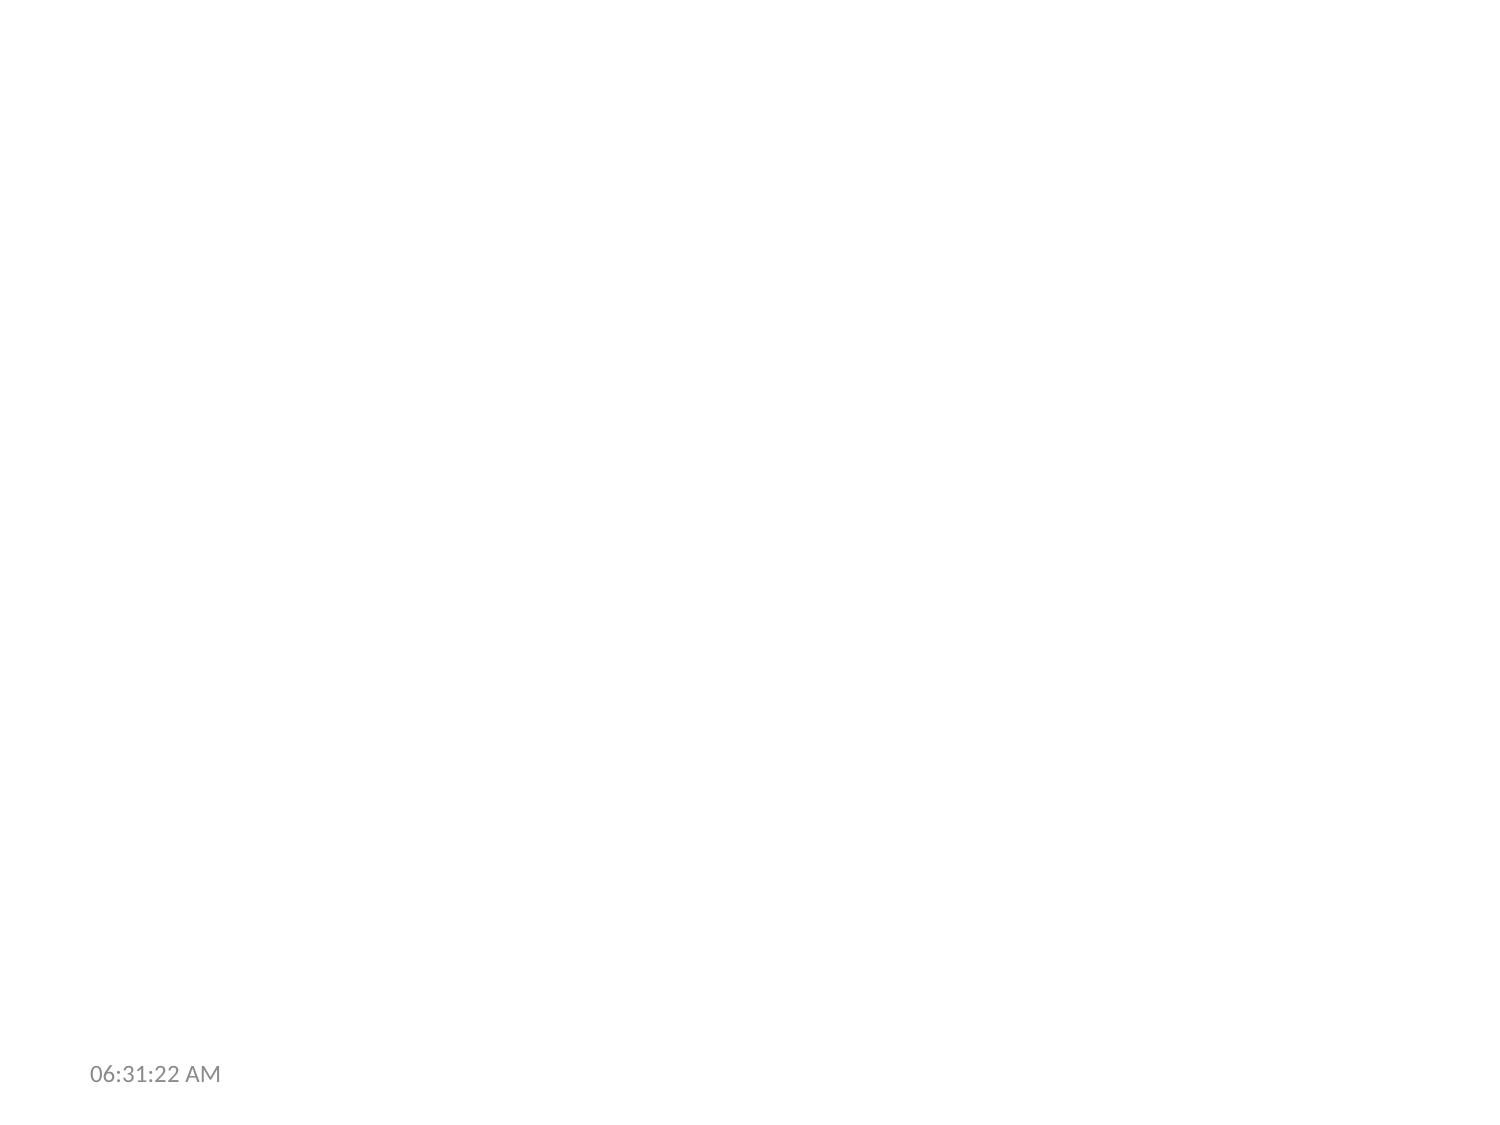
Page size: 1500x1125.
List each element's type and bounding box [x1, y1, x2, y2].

slide_number [75, 1042, 425, 1103]
